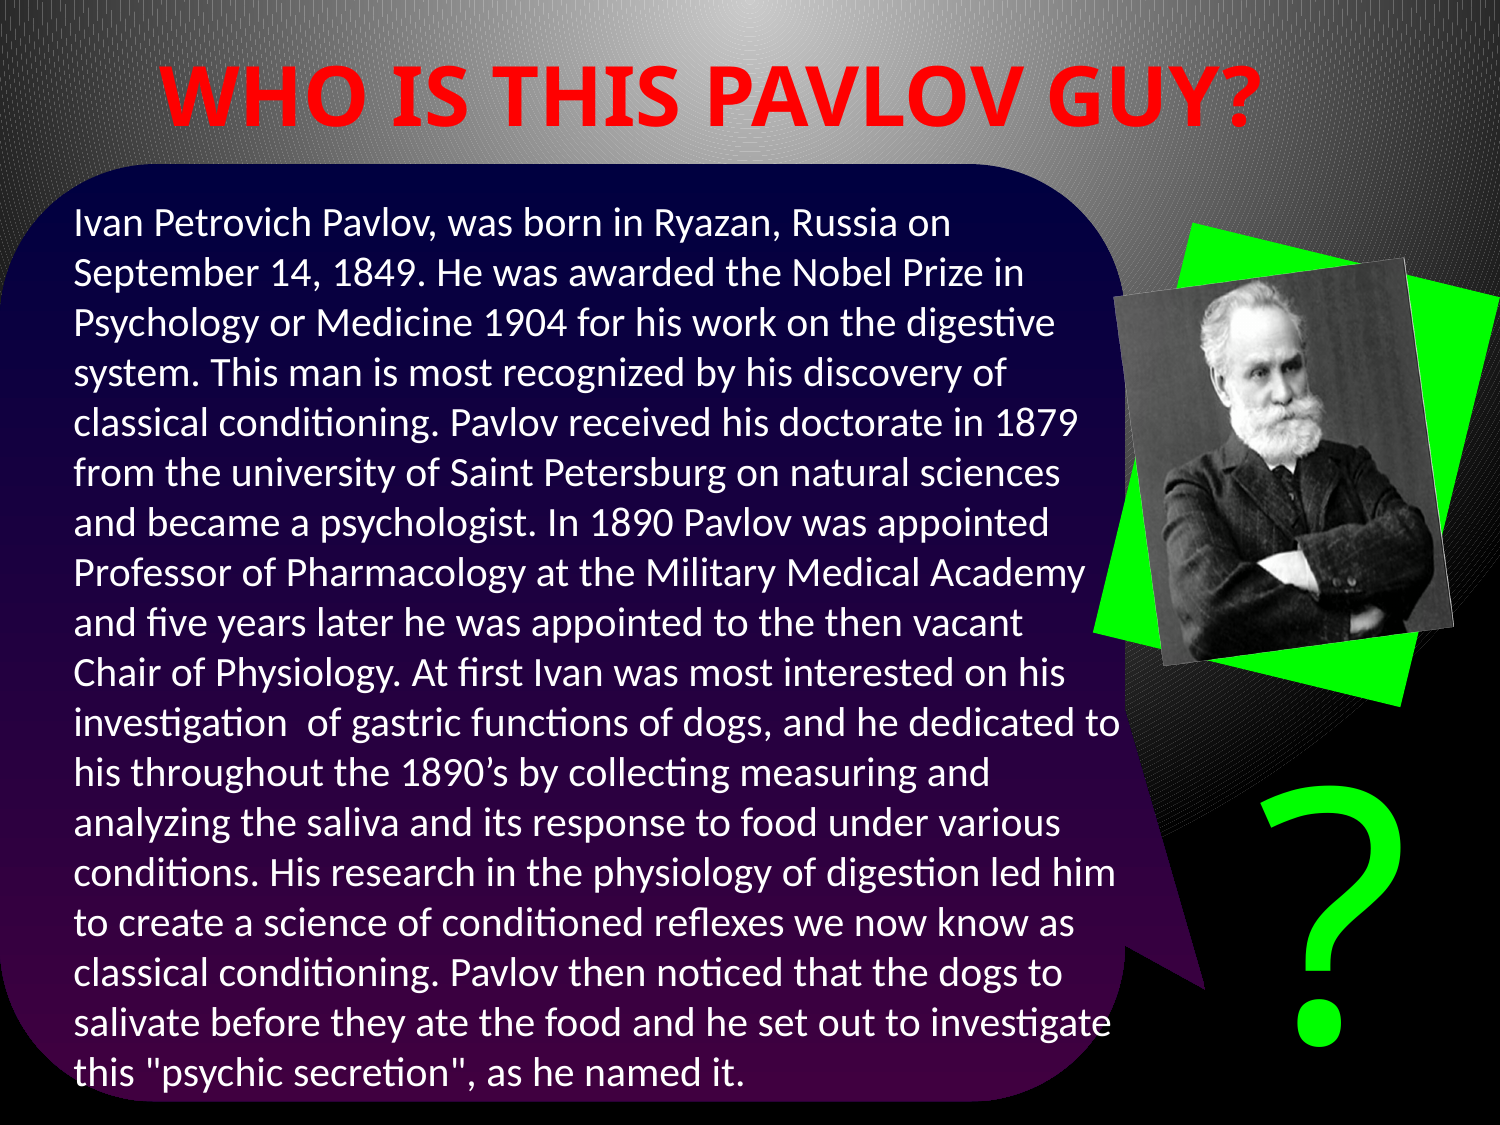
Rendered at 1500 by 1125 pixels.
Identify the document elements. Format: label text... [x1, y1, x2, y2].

text_box ? [1242, 680, 1442, 1121]
text_box [70, 161, 1055, 187]
text_box WHO IS THIS PAVLOV GUY? [144, 35, 1278, 151]
text_box Ivan Petrovich Pavlov, was born in Ryazan, Russia on September 14, 1849. He was awarded the Nobel Prize in Psychology or Medicine 1904 for his work on the digestive system. This man is most recognized by his discovery of classical conditioning. Pavlov received his doctorate in 1879 from the university of Saint Petersburg on natural sciences and became a psychologist. In 1890 Pavlov was appointed Professor of Pharmacology at the Military Medical Academy and five years later he was appointed to the then vacant Chair of Physiology. At first Ivan was most interested on his investigation of gastric functions of dogs, and he dedicated to his throughout the 1890’s by collecting measuring and analyzing the saliva and its response to food under various conditions. His research in the physiology of digestion led him to create a science of conditioned reflexes we now know as classical conditioning. Pavlov then noticed that the dogs to salivate before they ate the food and he set out to investigate this "psychic secretion", as he named it. [58, 187, 1137, 1125]
text_box [0, 196, 58, 1070]
text_box [1137, 745, 1208, 992]
picture [1136, 258, 1454, 665]
text_box [1177, 220, 1364, 274]
text_box [1433, 278, 1500, 541]
text_box [1202, 655, 1416, 680]
